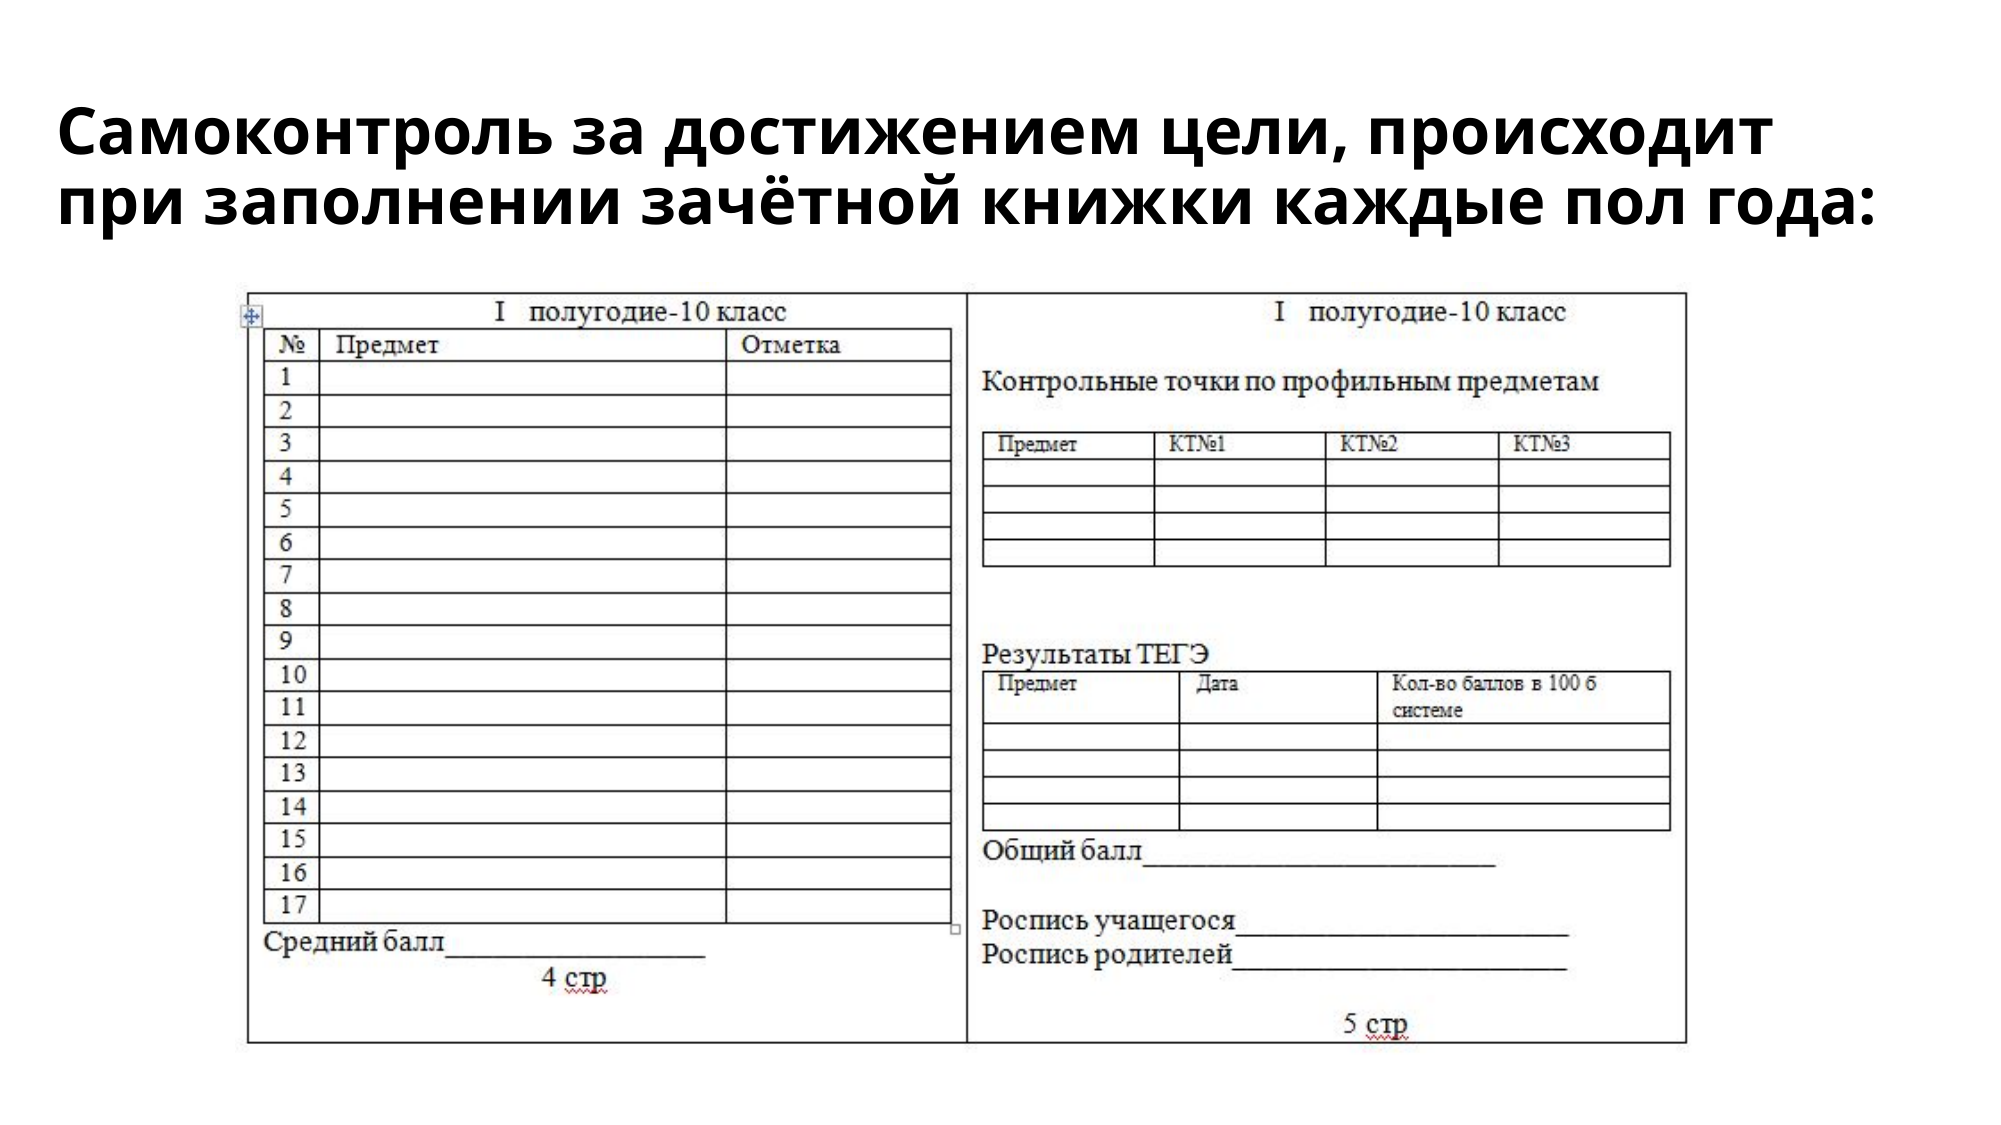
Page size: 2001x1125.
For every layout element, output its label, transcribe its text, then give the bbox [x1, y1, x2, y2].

picture [235, 282, 1716, 1069]
title Самоконтроль за достижением цели, происходит при заполнении зачётной книжки каждые пол года: [41, 59, 1923, 278]
